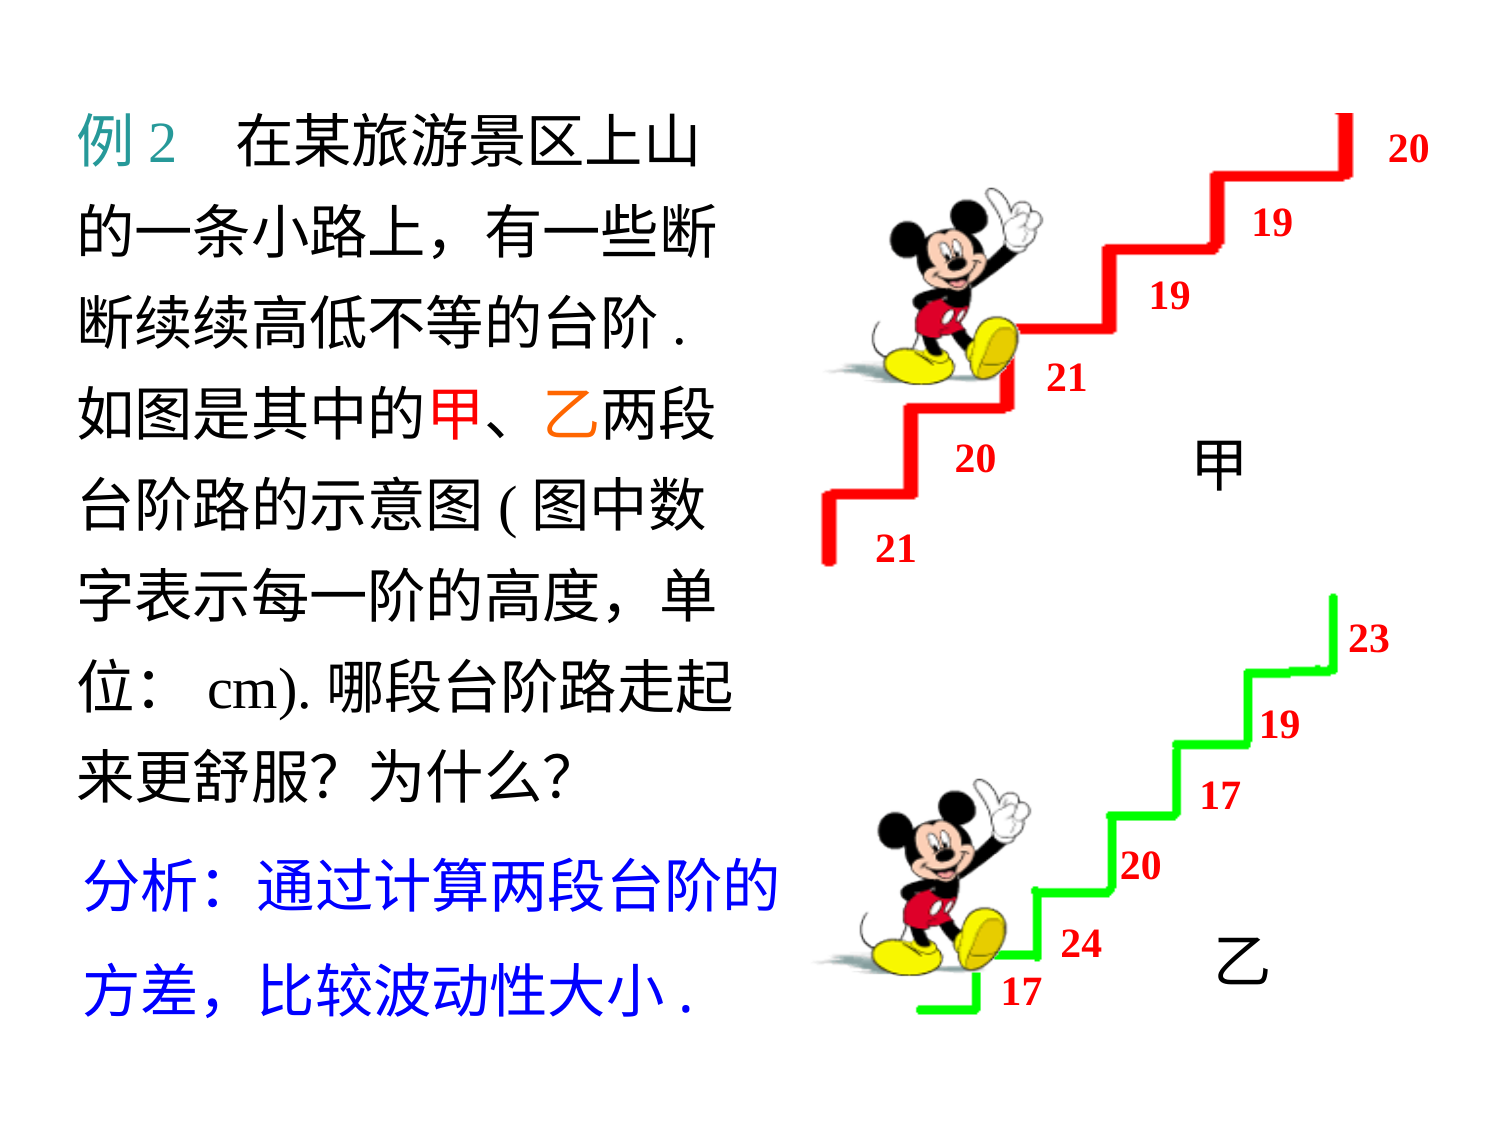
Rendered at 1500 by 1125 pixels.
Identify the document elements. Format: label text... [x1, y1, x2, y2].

text_box 分析：通过计算两段台阶的方差，比较波动性大小. [67, 806, 821, 1125]
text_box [814, 113, 1454, 580]
picture [808, 762, 1034, 980]
text_box 例2 在某旅游景区上山的一条小路上，有一些断断续续高低不等的台阶.如图是其中的甲、乙两段台阶路的示意图(图中数字表示每一阶的高度，单位：cm).哪段台阶路走起来更舒服？为什么？ [61, 75, 754, 818]
picture [820, 172, 1046, 389]
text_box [826, 585, 1454, 1035]
